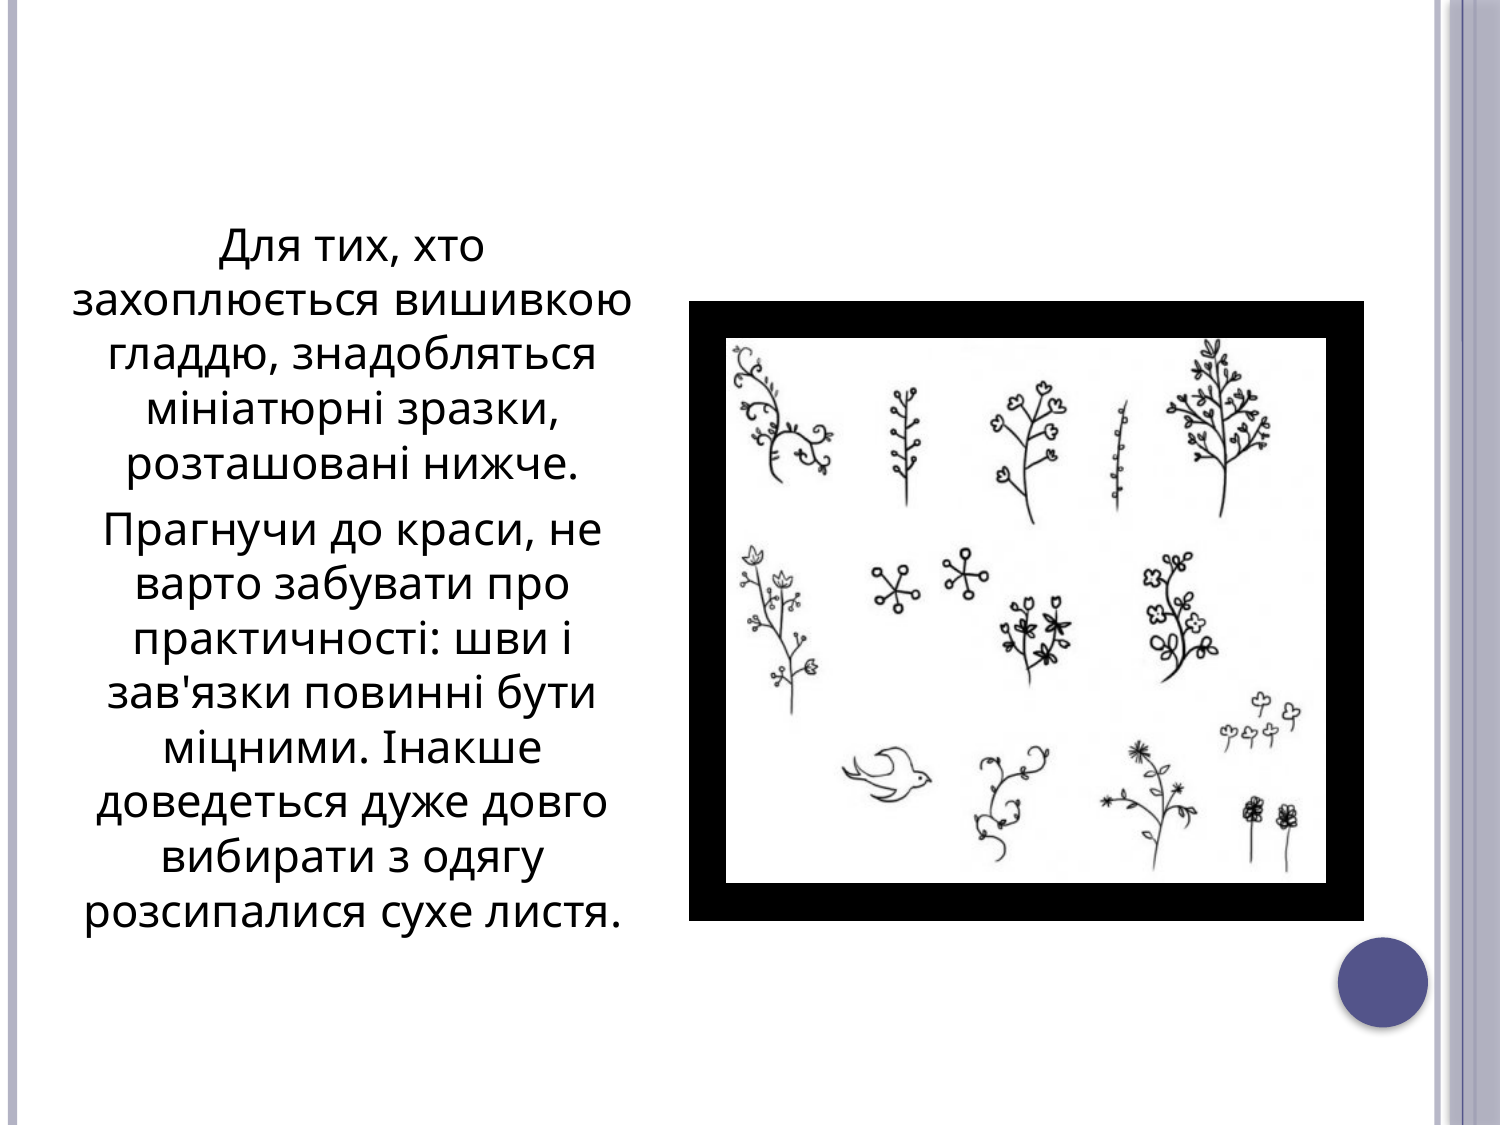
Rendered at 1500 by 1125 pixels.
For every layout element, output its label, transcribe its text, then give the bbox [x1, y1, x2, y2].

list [725, 337, 1327, 884]
list Для тих, хто захоплюється вишивкою гладдю, знадобляться мініатюрні зразки, розташовані нижче. Прагнучи до краси, не варто забувати про практичності: шви і зав'язки повинні бути міцними. Інакше доведеться дуже довго вибирати з одягу розсипалися сухе листя. [53, 208, 654, 959]
